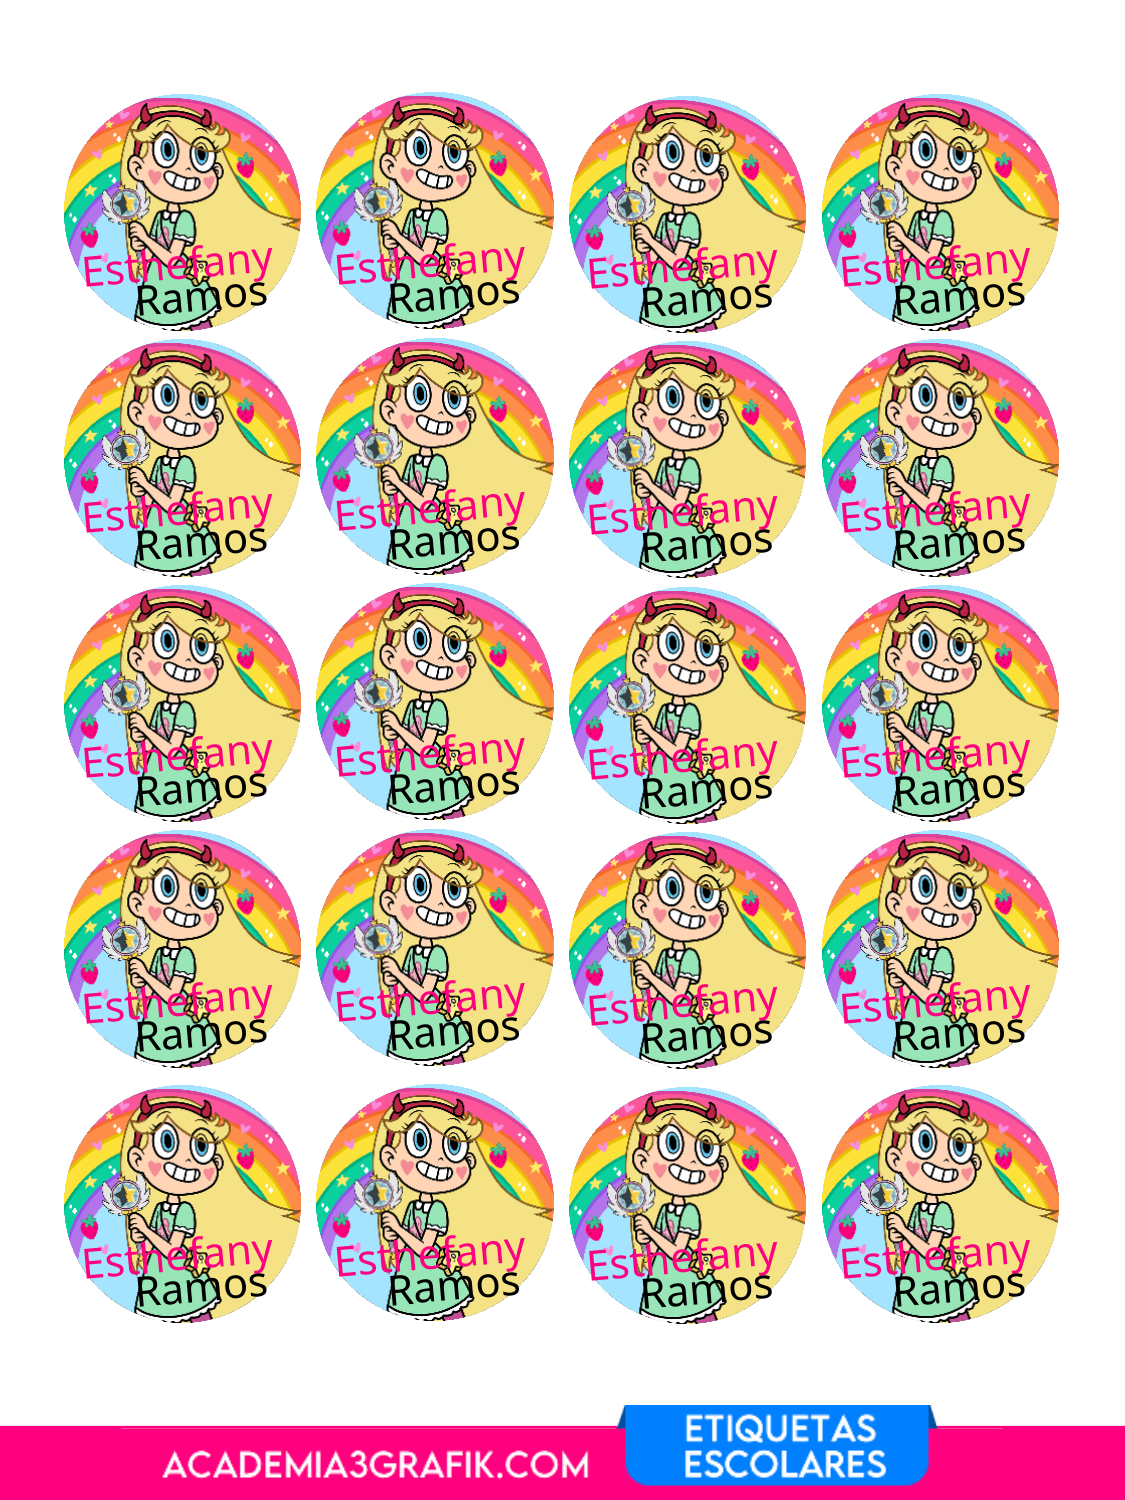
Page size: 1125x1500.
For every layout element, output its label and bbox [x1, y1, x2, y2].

picture [64, 339, 301, 577]
picture [64, 1085, 301, 1323]
picture [569, 341, 806, 578]
picture [316, 583, 554, 820]
picture [822, 830, 1059, 1068]
picture [569, 96, 806, 333]
picture [822, 1085, 1059, 1323]
picture [822, 585, 1059, 822]
picture [822, 339, 1059, 577]
picture [569, 832, 806, 1069]
picture [316, 92, 554, 329]
picture [64, 94, 301, 331]
picture [316, 829, 554, 1066]
picture [64, 585, 301, 822]
picture [569, 587, 806, 824]
picture [122, 1405, 1003, 1500]
picture [316, 337, 554, 575]
picture [822, 94, 1059, 331]
picture [316, 1083, 554, 1321]
picture [569, 1087, 806, 1324]
picture [64, 830, 301, 1068]
